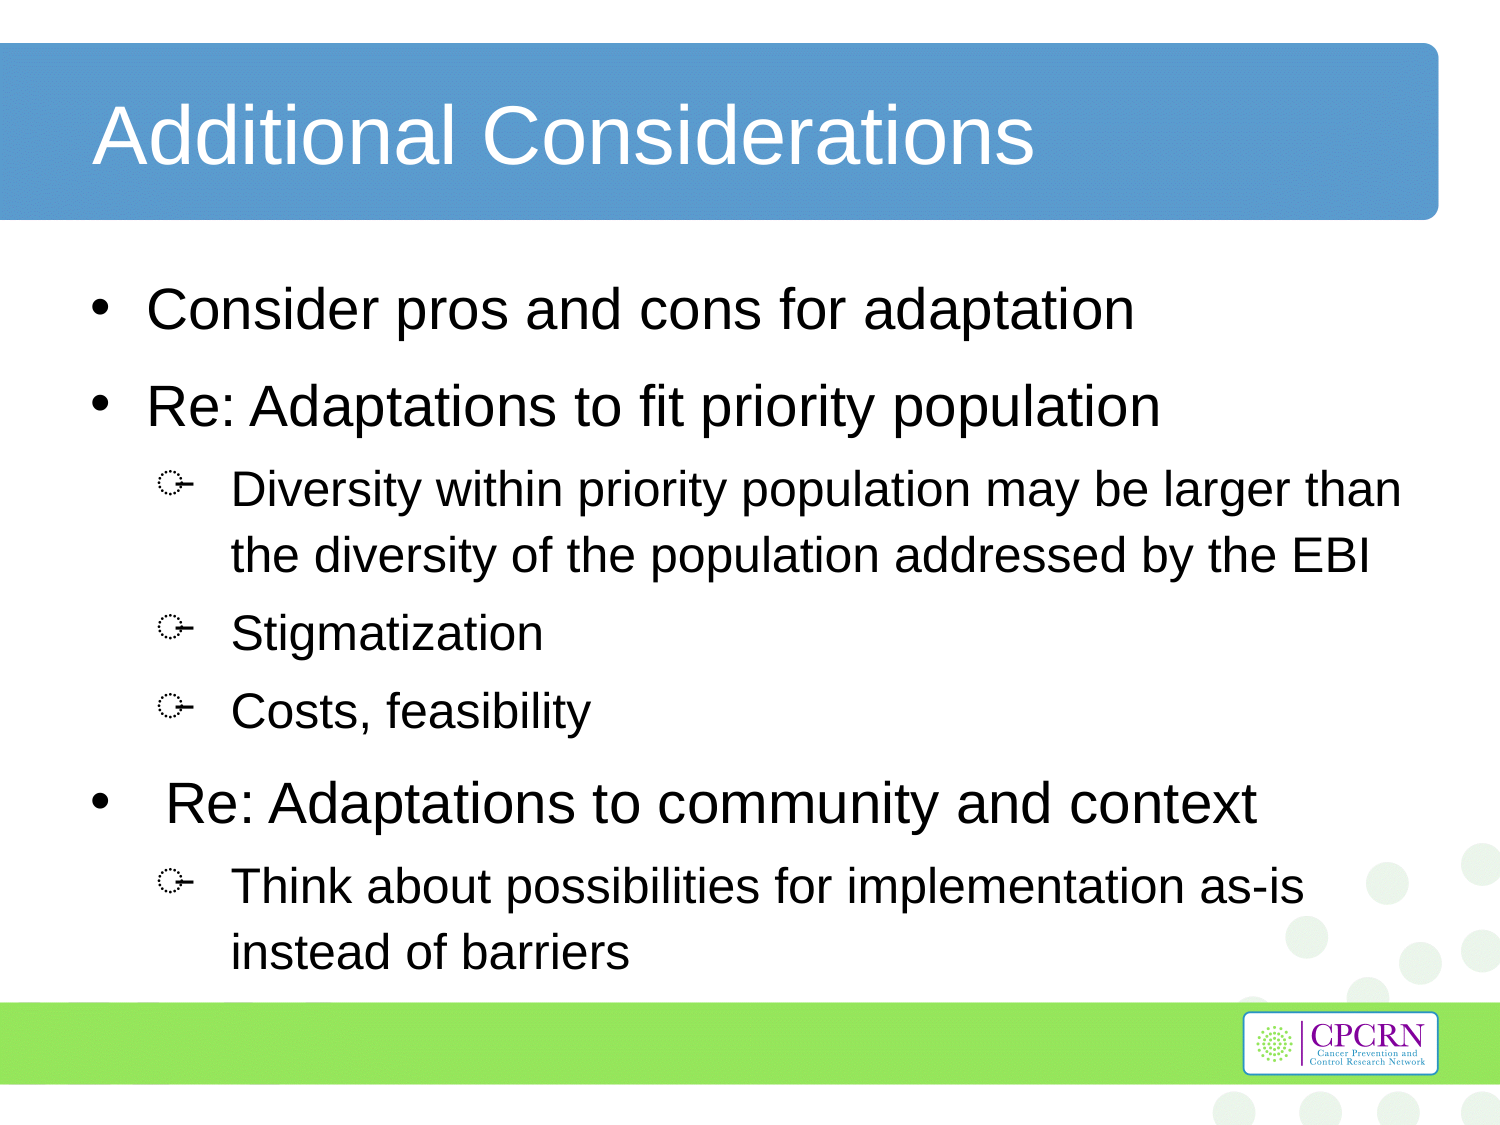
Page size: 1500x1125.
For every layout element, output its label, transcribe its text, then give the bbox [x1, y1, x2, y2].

title Additional Considerations [77, 37, 1291, 225]
picture [0, 0, 1500, 1125]
list Consider pros and cons for adaptation Re: Adaptations to fit priority population Diversity within priority population may be larger than the diversity of the population addressed by the EBI Stigmatization Costs, feasibility Re: Adaptations to community and context Think about possibilities for implementation as-is instead of barriers [75, 249, 1425, 993]
